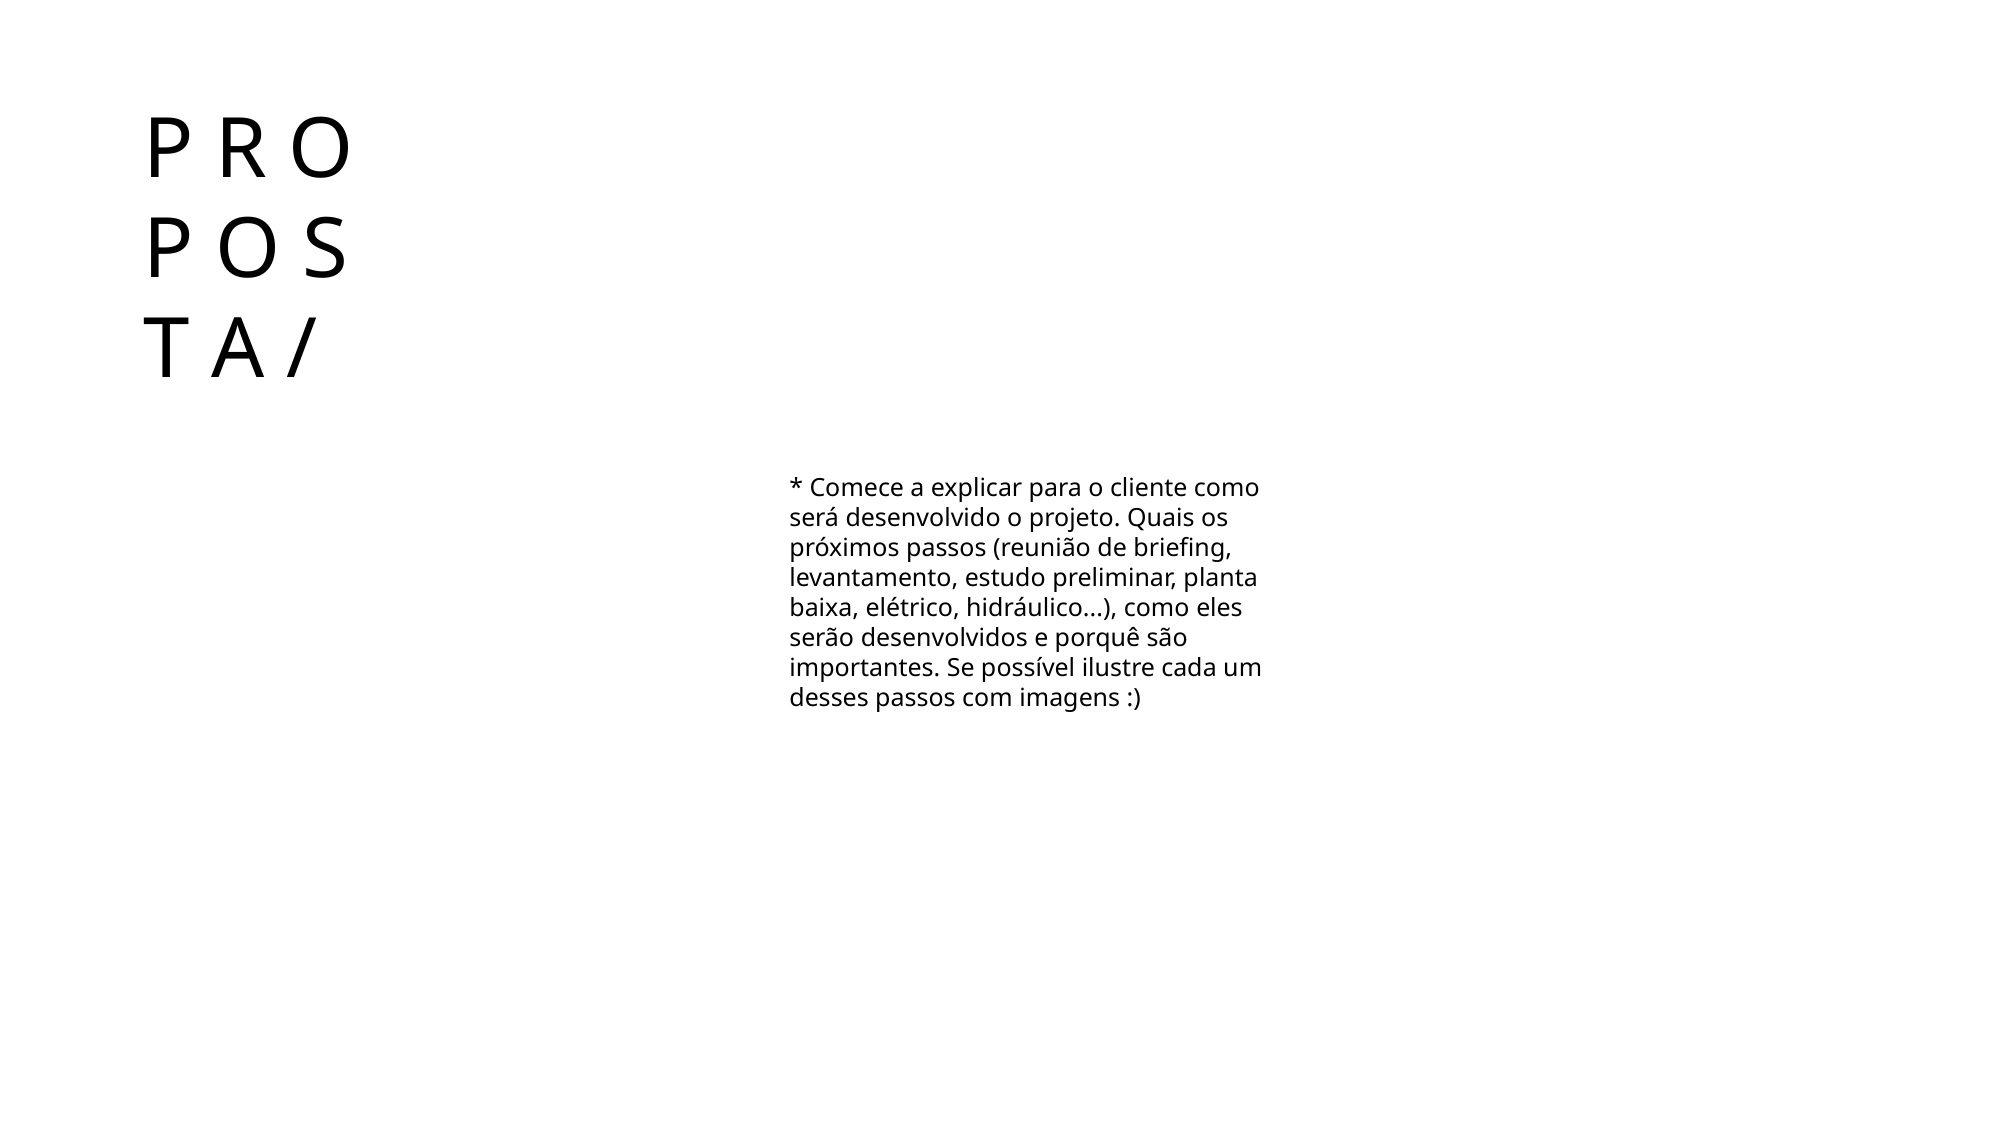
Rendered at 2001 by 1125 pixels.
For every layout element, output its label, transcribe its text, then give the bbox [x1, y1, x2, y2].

text_box * Comece a explicar para o cliente como será desenvolvido o projeto. Quais os próximos passos (reunião de briefing, levantamento, estudo preliminar, planta baixa, elétrico, hidráulico...), como eles serão desenvolvidos e porquê são importantes. Se possível ilustre cada um desses passos com imagens :) [774, 464, 1307, 719]
text_box P R O P O S T A / [128, 86, 453, 402]
